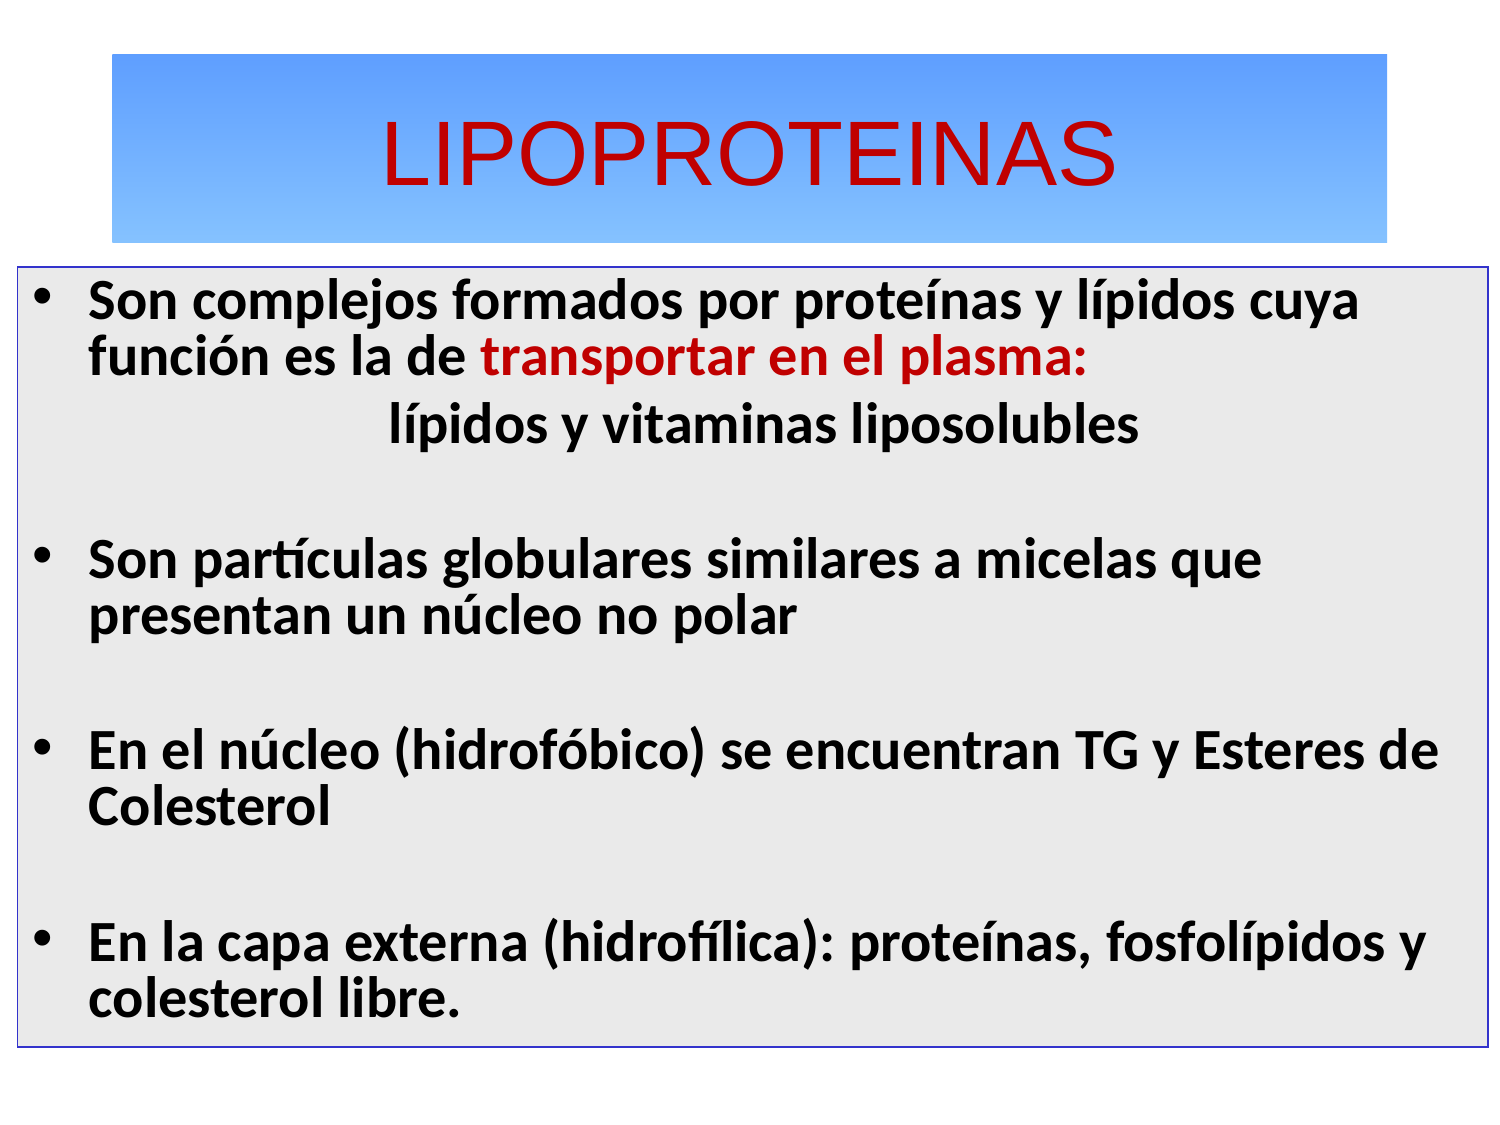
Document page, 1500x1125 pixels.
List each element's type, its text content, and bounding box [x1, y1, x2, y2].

list Son complejos formados por proteínas y lípidos cuya función es la de transportar en el plasma: lípidos y vitaminas liposolubles Son partículas globulares similares a micelas que presentan un núcleo no polar En el núcleo (hidrofóbico) se encuentran TG y Esteres de Colesterol En la capa externa (hidrofílica): proteínas, fosfolípidos y colesterol libre. [17, 266, 1489, 1048]
title LIPOPROTEINAS [111, 54, 1388, 243]
